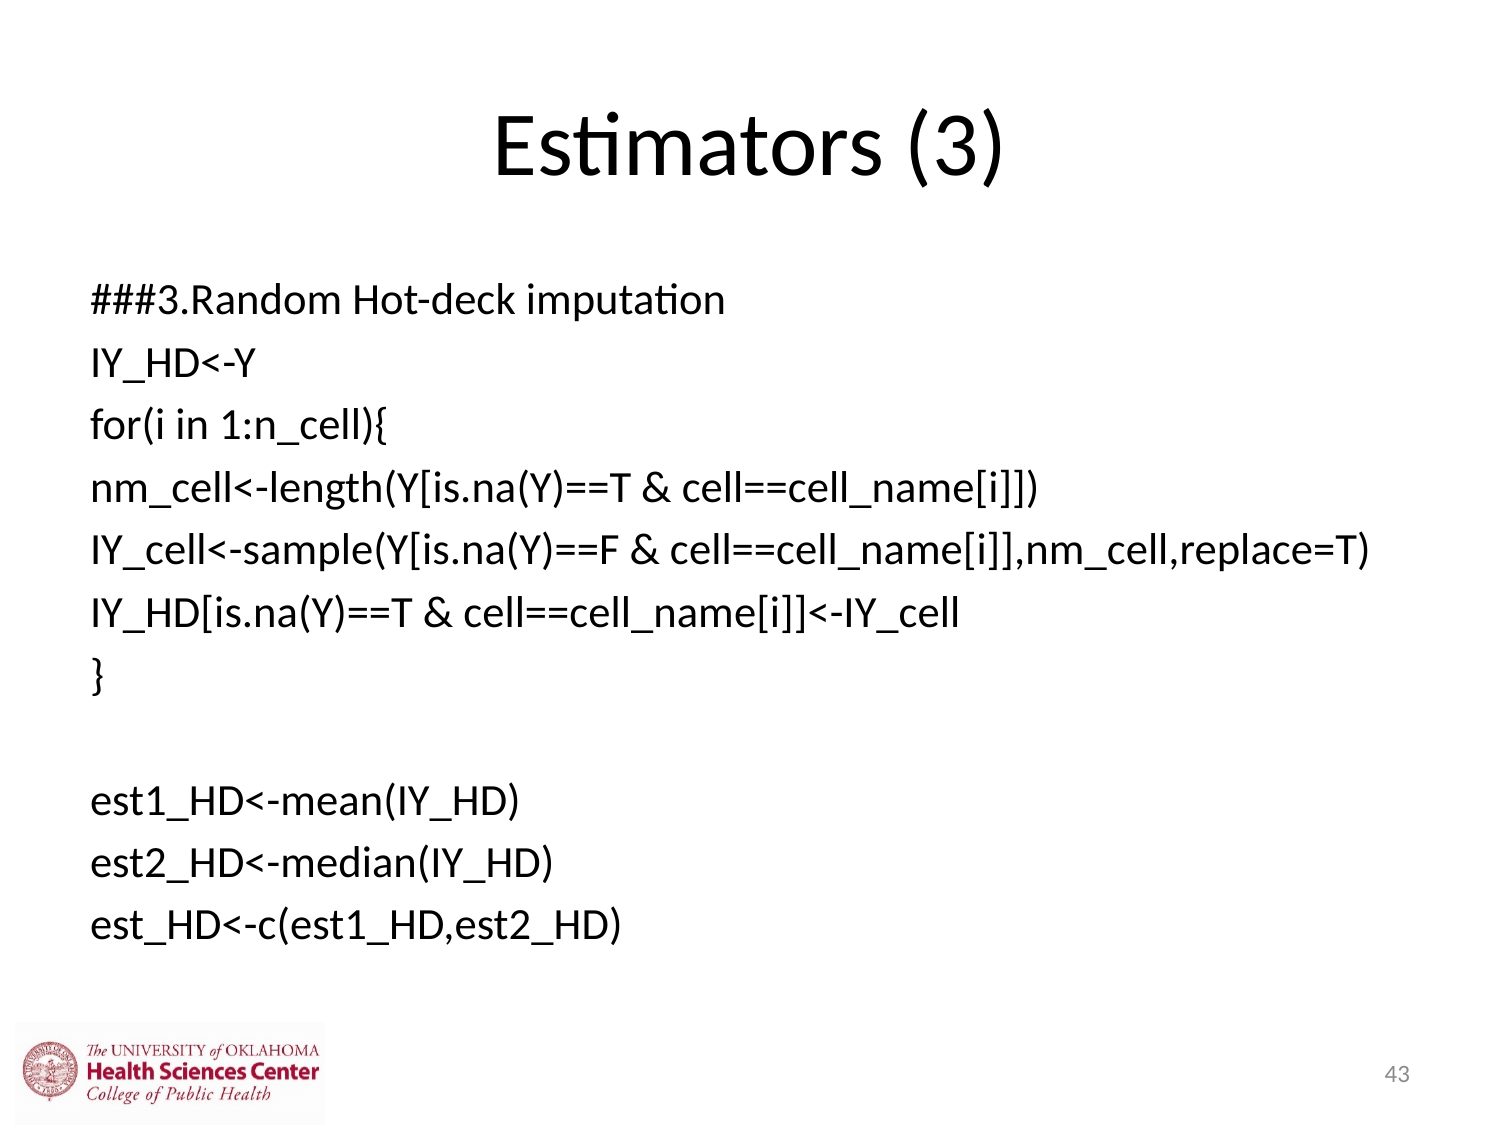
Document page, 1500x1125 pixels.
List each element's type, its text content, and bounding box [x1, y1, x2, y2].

picture [15, 1022, 325, 1125]
slide_number 43 [1074, 1042, 1425, 1103]
title Estimators (3) [75, 45, 1425, 233]
list ###3.Random Hot-deck imputation IY_HD<-Y for(i in 1:n_cell){ nm_cell<-length(Y[is.na(Y)==T & cell==cell_name[i]]) IY_cell<-sample(Y[is.na(Y)==F & cell==cell_name[i]],nm_cell,replace=T) IY_HD[is.na(Y)==T & cell==cell_name[i]]<-IY_cell } est1_HD<-mean(IY_HD) est2_HD<-median(IY_HD) est_HD<-c(est1_HD,est2_HD) [75, 262, 1425, 1005]
